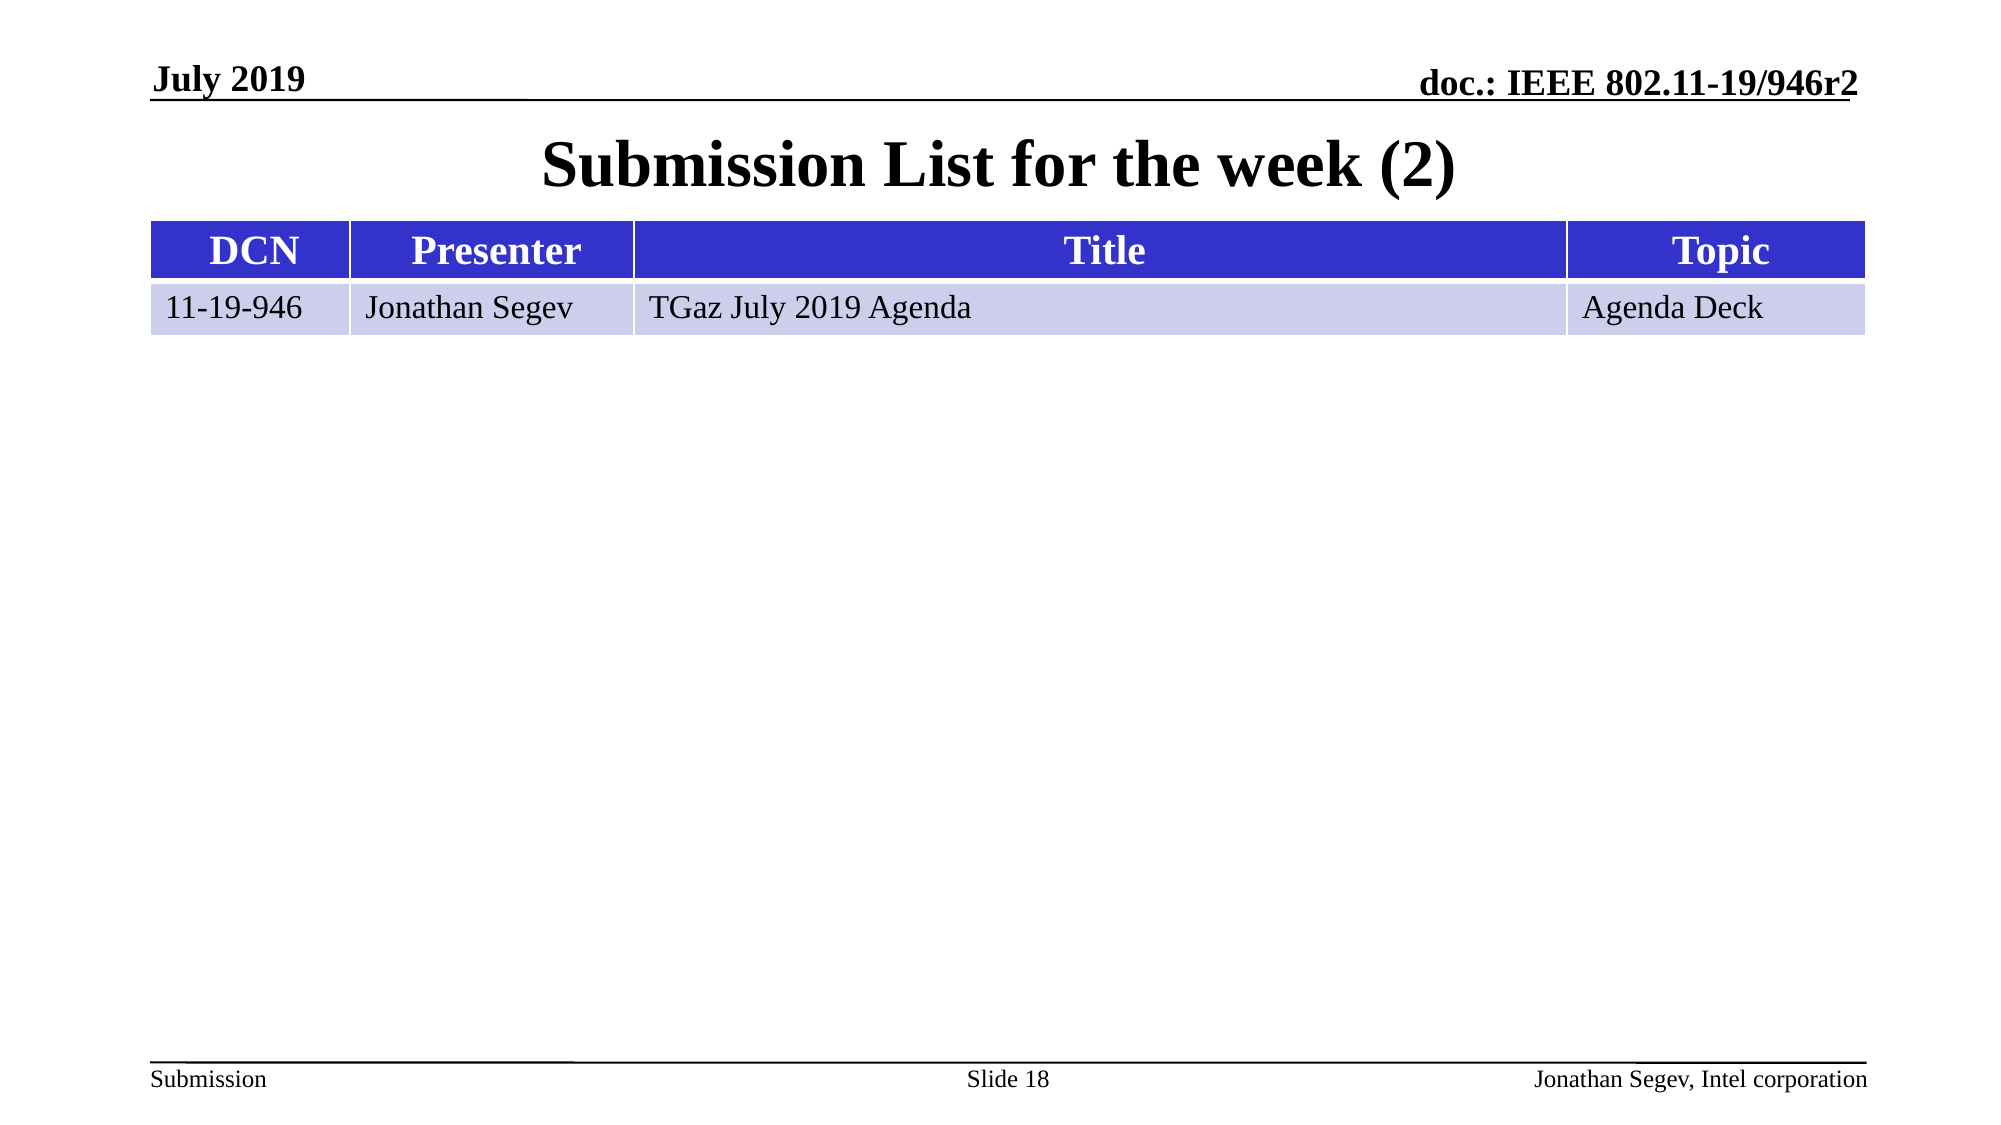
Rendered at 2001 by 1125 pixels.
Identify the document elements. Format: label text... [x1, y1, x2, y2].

table_cell Jonathan Segev [351, 284, 633, 335]
table_header Topic [1568, 221, 1865, 278]
title Submission List for the week (2) [149, 112, 1850, 209]
table_header Title [635, 221, 1566, 278]
table_cell 11-19-946 [151, 284, 349, 335]
table_cell Agenda Deck [1568, 284, 1865, 335]
table_header DCN [151, 221, 349, 278]
table_cell TGaz July 2019 Agenda [635, 284, 1566, 335]
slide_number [152, 54, 563, 100]
footer Jonathan Segev, Intel corporation [1171, 1061, 1869, 1093]
table_header Presenter [351, 221, 633, 278]
slide_number Slide 18 [950, 1061, 1067, 1123]
